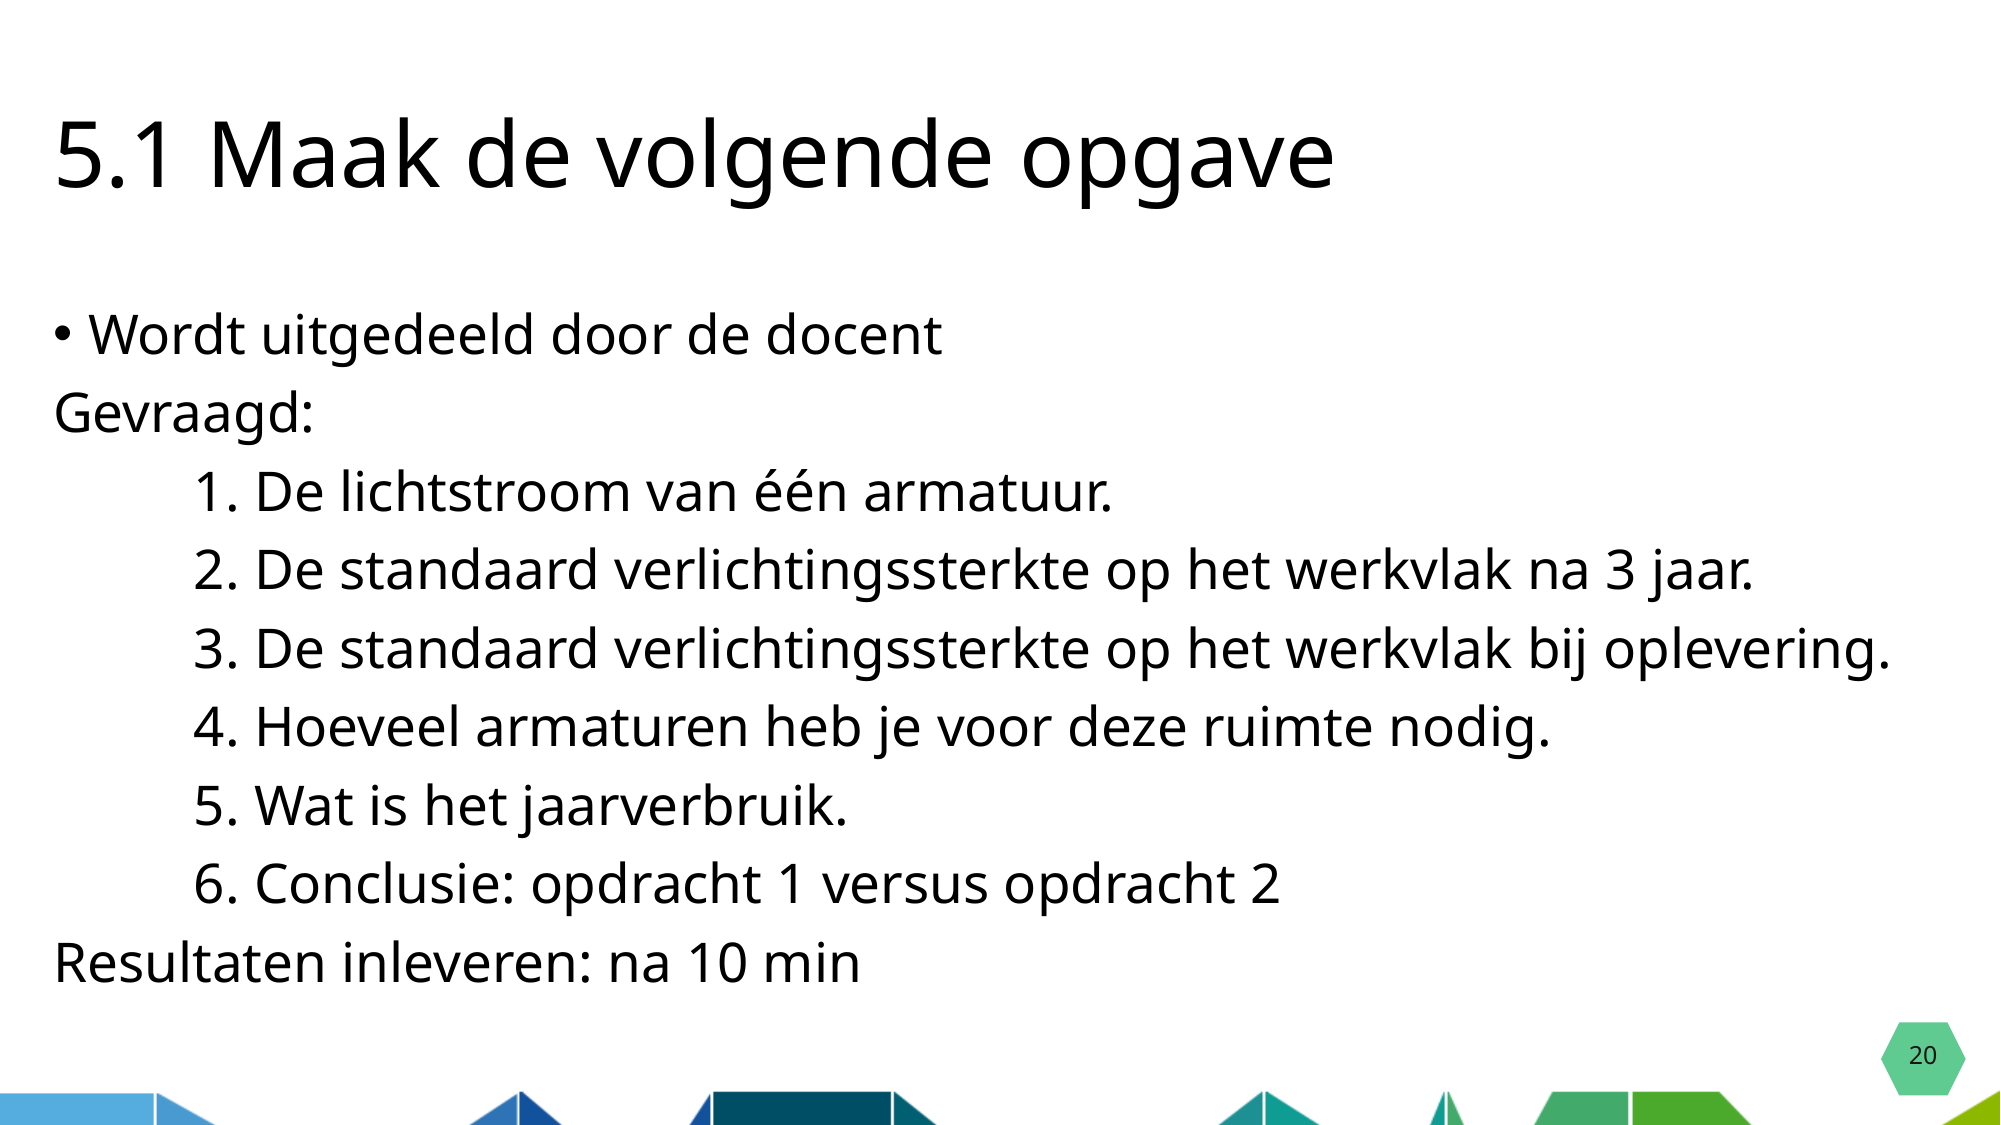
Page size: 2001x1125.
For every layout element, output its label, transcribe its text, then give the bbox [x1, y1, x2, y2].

title 5.1 Maak de volgende opgave [38, 38, 1962, 278]
picture [0, 1086, 2000, 1125]
list Wordt uitgedeeld door de docent Gevraagd: 1. De lichtstroom van één armatuur. 2. De standaard verlichtingssterkte op het werkvlak na 3 jaar. 3. De standaard verlichtingssterkte op het werkvlak bij oplevering. 4. Hoeveel armaturen heb je voor deze ruimte nodig. 5. Wat is het jaarverbruik. 6. Conclusie: opdracht 1 versus opdracht 2 Resultaten inleveren: na 10 min [38, 299, 1962, 1014]
slide_number 20 [1884, 1026, 1962, 1087]
